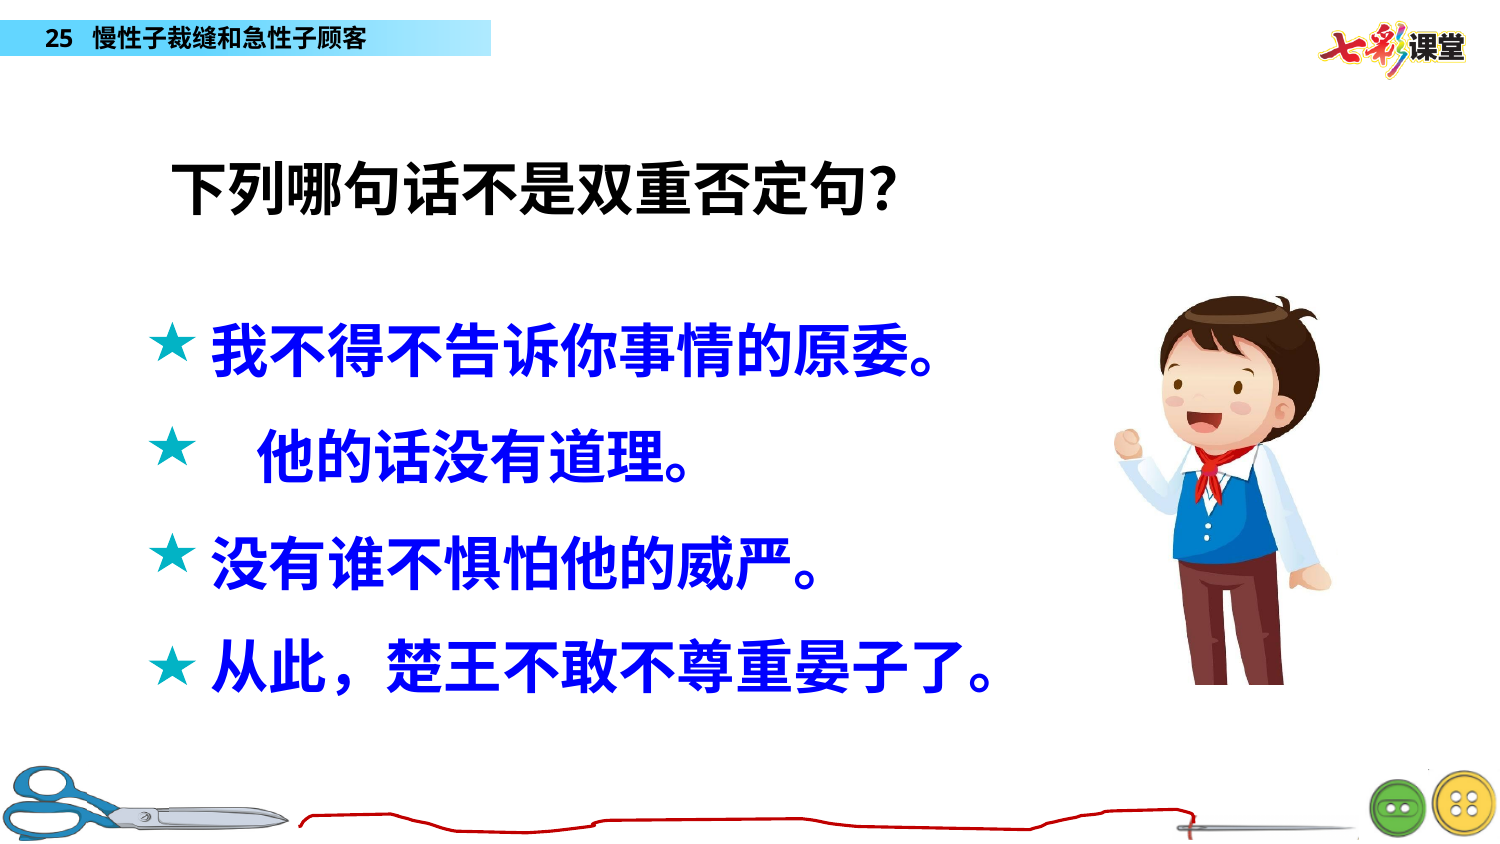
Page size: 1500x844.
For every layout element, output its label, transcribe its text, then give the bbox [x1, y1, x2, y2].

picture [1080, 285, 1338, 686]
picture [0, 764, 290, 844]
text_box 下列哪句话不是双重否定句？ [154, 123, 1500, 230]
text_box [146, 423, 199, 468]
text_box 没有谁不惧怕他的威严。 [196, 499, 915, 605]
text_box [146, 643, 199, 687]
text_box [146, 319, 199, 363]
picture [1173, 816, 1358, 839]
text_box 他的话没有道理。 [242, 392, 784, 498]
text_box [146, 530, 199, 574]
text_box 从此，楚王不敢不尊重晏子了。 [196, 622, 1040, 708]
picture [1316, 20, 1468, 80]
text_box 我不得不告诉你事情的原委。 [196, 285, 1058, 392]
picture [1365, 769, 1500, 839]
